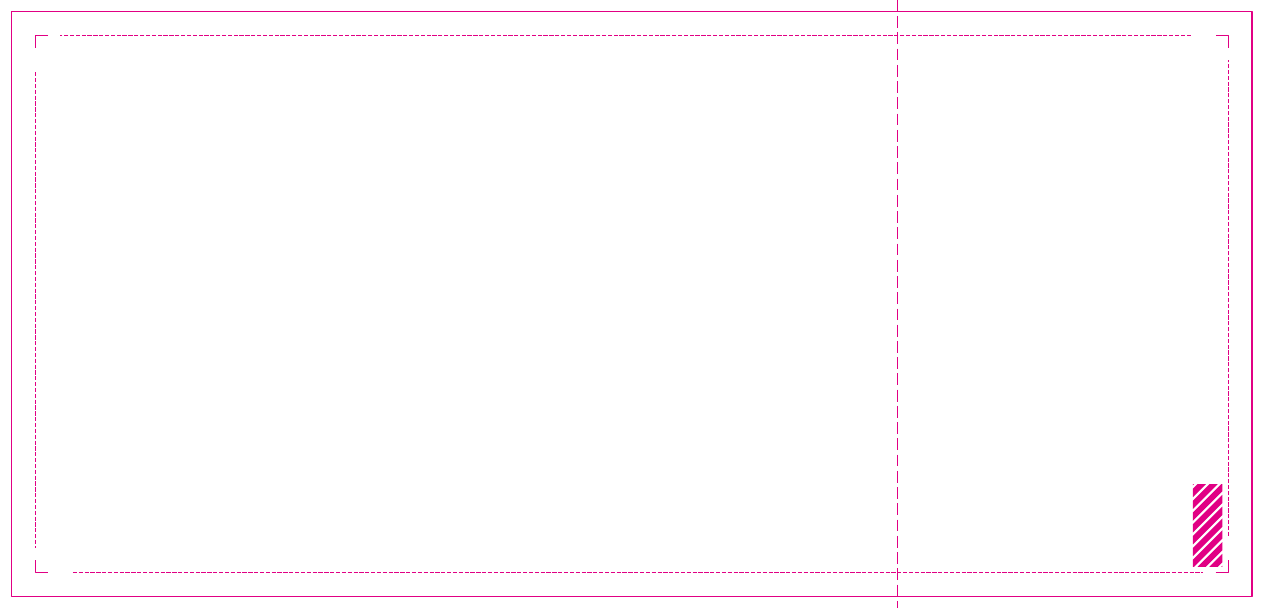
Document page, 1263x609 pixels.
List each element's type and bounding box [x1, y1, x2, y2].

text_box [11, 11, 1252, 597]
